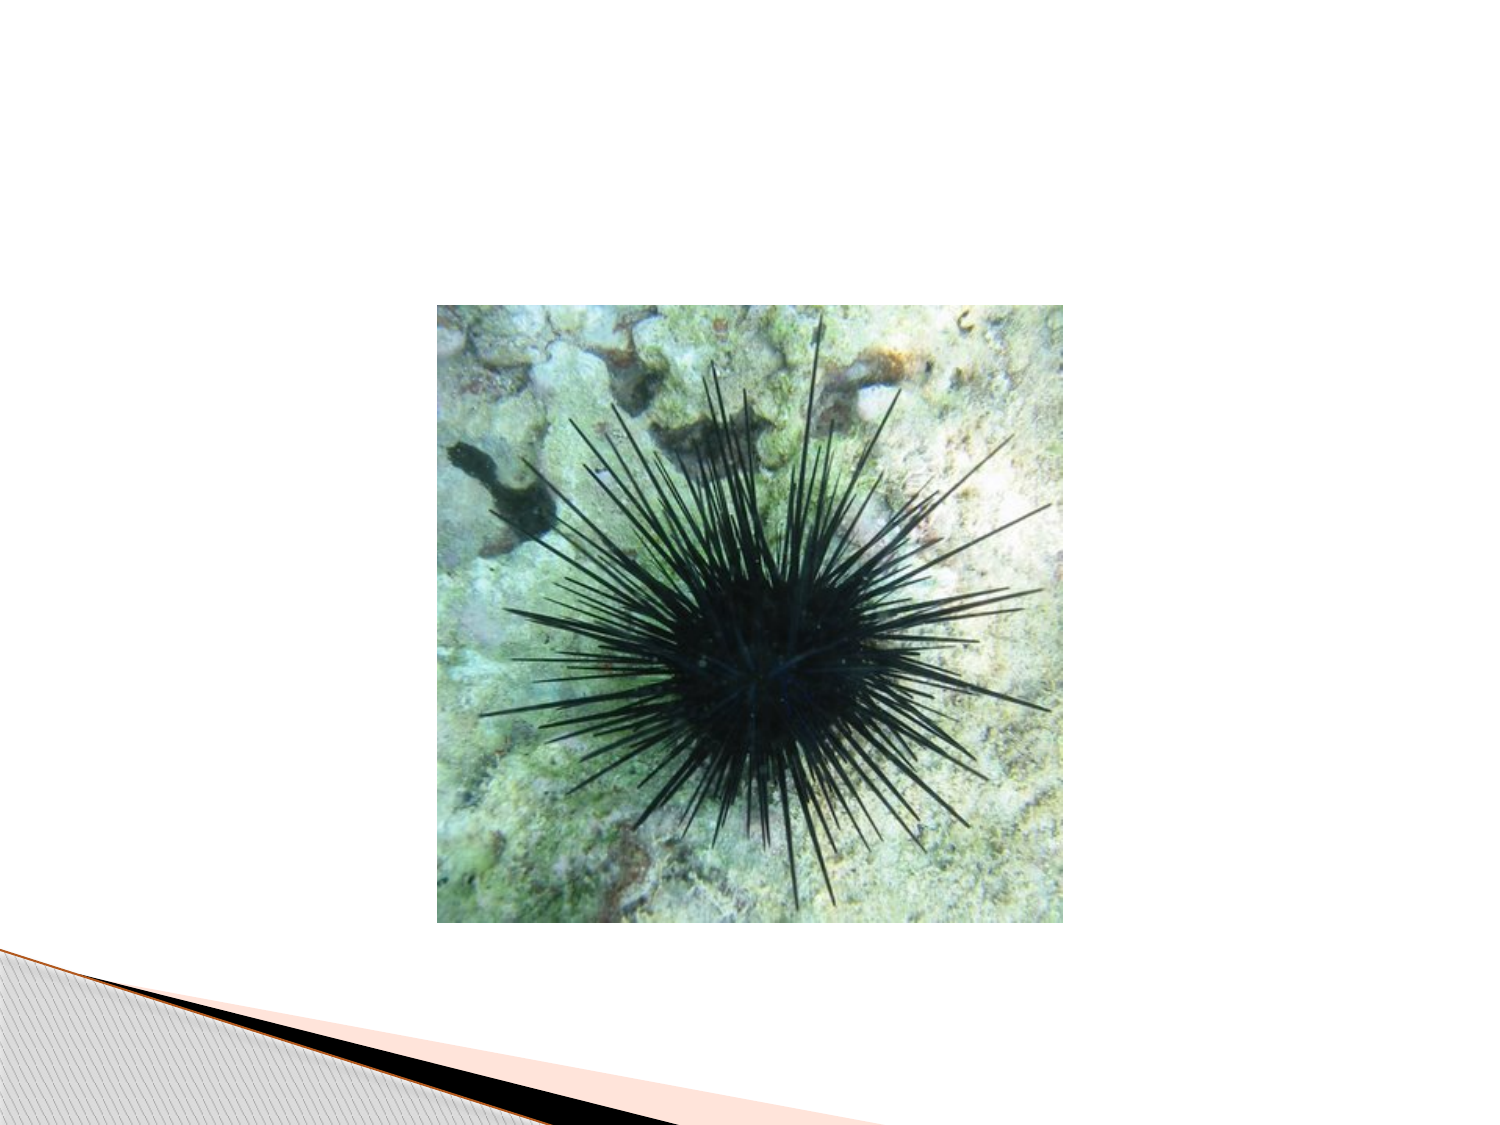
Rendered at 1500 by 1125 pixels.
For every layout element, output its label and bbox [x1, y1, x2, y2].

list [437, 305, 1063, 924]
